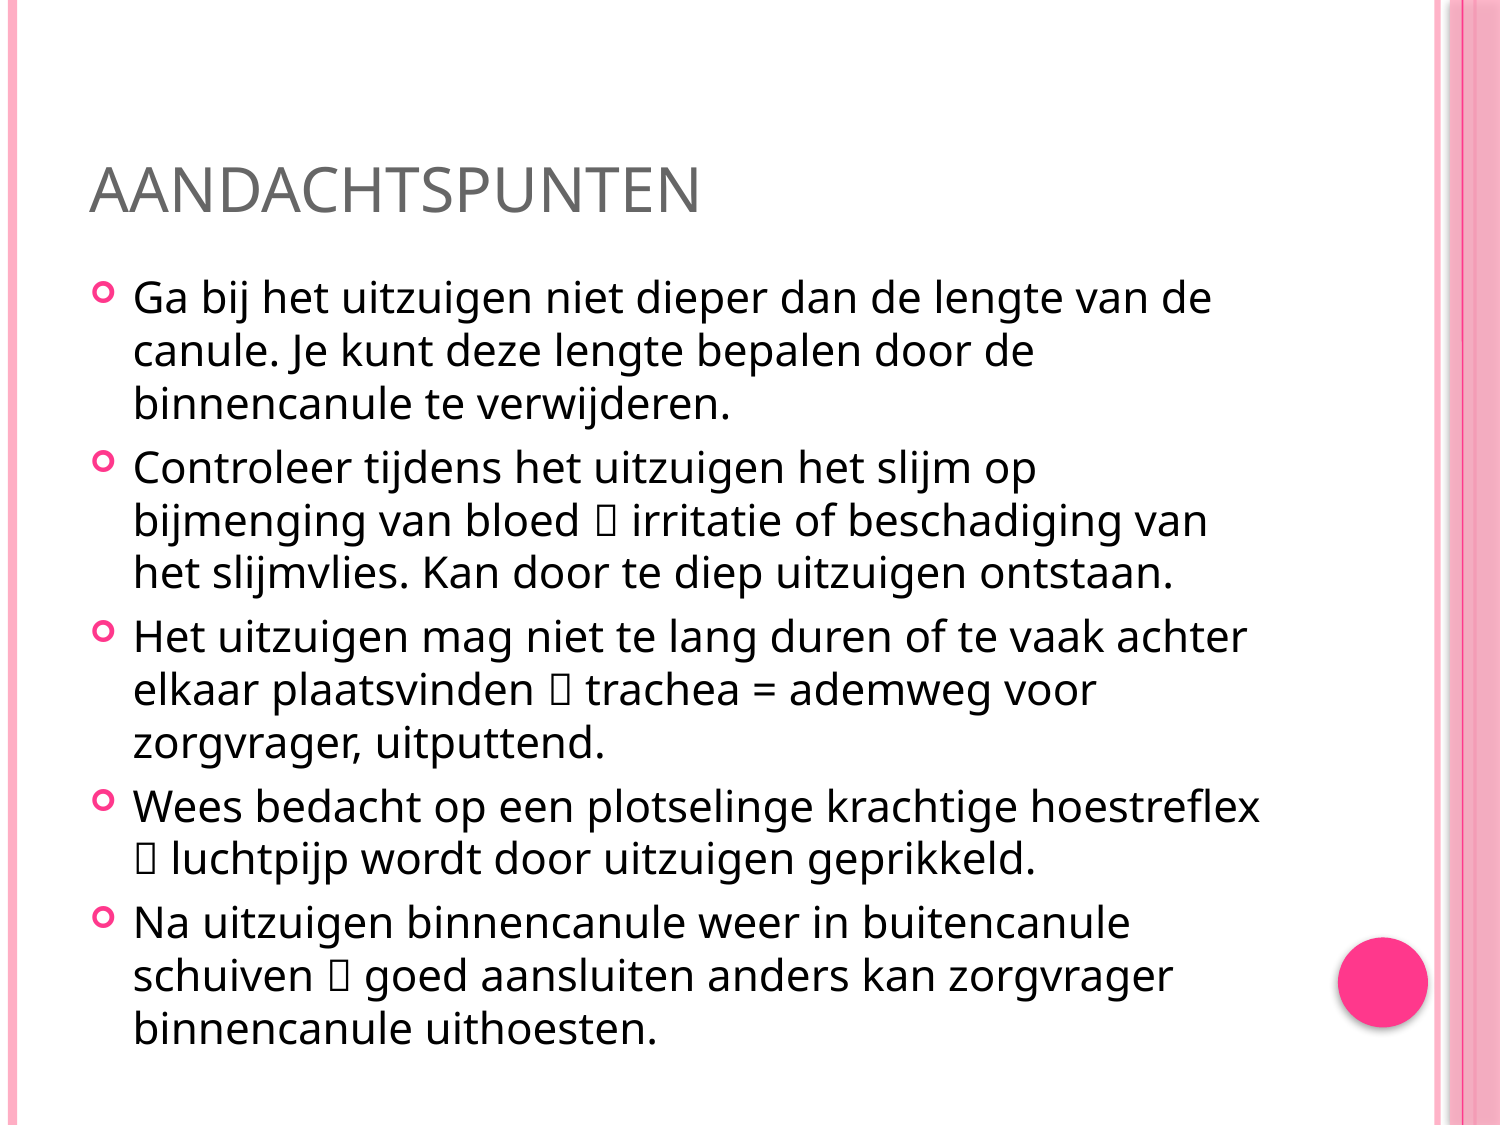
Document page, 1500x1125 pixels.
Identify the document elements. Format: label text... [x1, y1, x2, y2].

list Ga bij het uitzuigen niet dieper dan de lengte van de canule. Je kunt deze lengte bepalen door de binnencanule te verwijderen. Controleer tijdens het uitzuigen het slijm op bijmenging van bloed  irritatie of beschadiging van het slijmvlies. Kan door te diep uitzuigen ontstaan. Het uitzuigen mag niet te lang duren of te vaak achter elkaar plaatsvinden  trachea = ademweg voor zorgvrager, uitputtend. Wees bedacht op een plotselinge krachtige hoestreflex  luchtpijp wordt door uitzuigen geprikkeld. Na uitzuigen binnencanule weer in buitencanule schuiven  goed aansluiten anders kan zorgvrager binnencanule uithoesten. [75, 262, 1300, 1062]
title Aandachtspunten [75, 45, 1300, 233]
